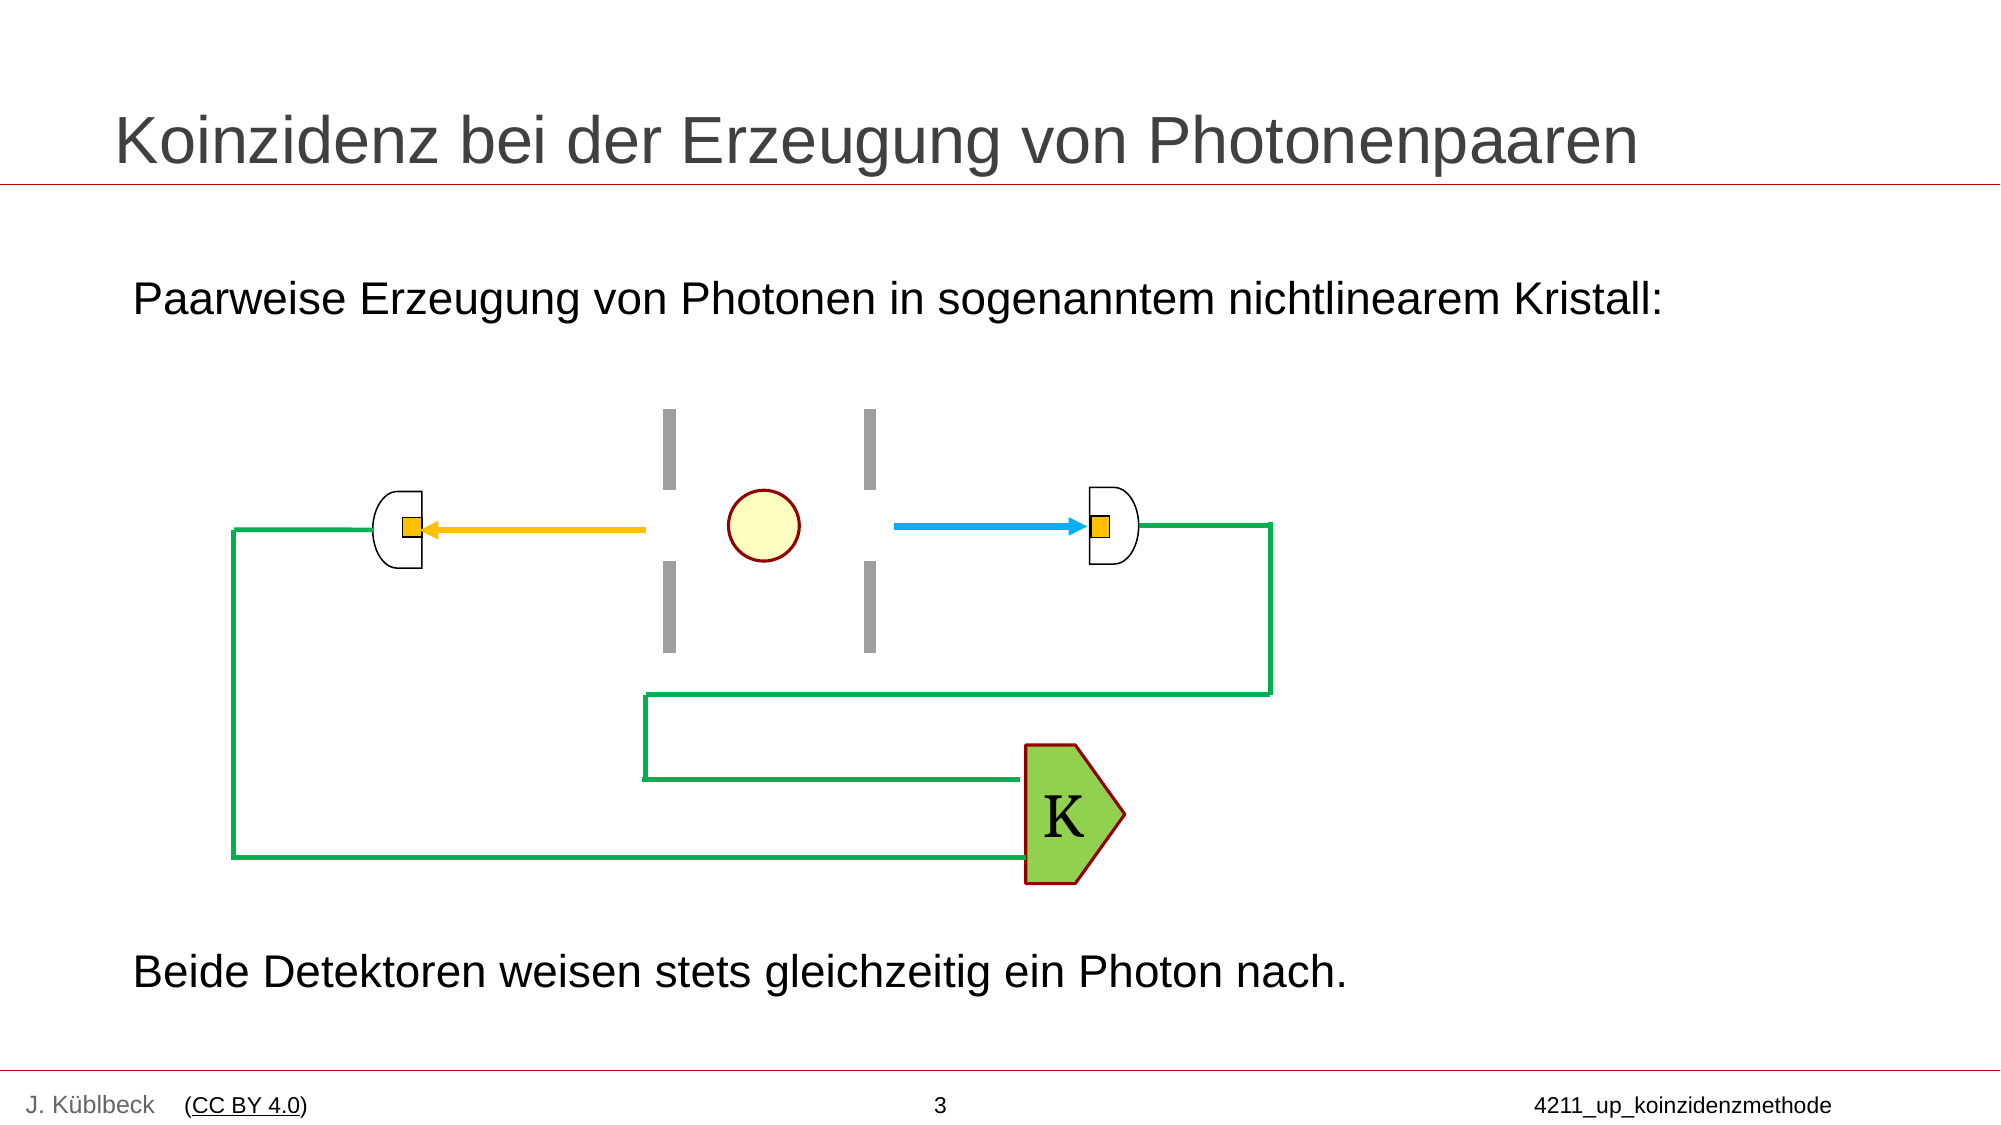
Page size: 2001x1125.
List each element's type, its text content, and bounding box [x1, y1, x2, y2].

title Koinzidenz bei der Erzeugung von Photonenpaaren [99, 90, 1900, 185]
list Paarweise Erzeugung von Photonen in sogenanntem nichtlinearem Kristall: Beide Detektoren weisen stets gleichzeitig ein Photon nach. [99, 200, 1900, 1027]
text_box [233, 408, 1271, 884]
